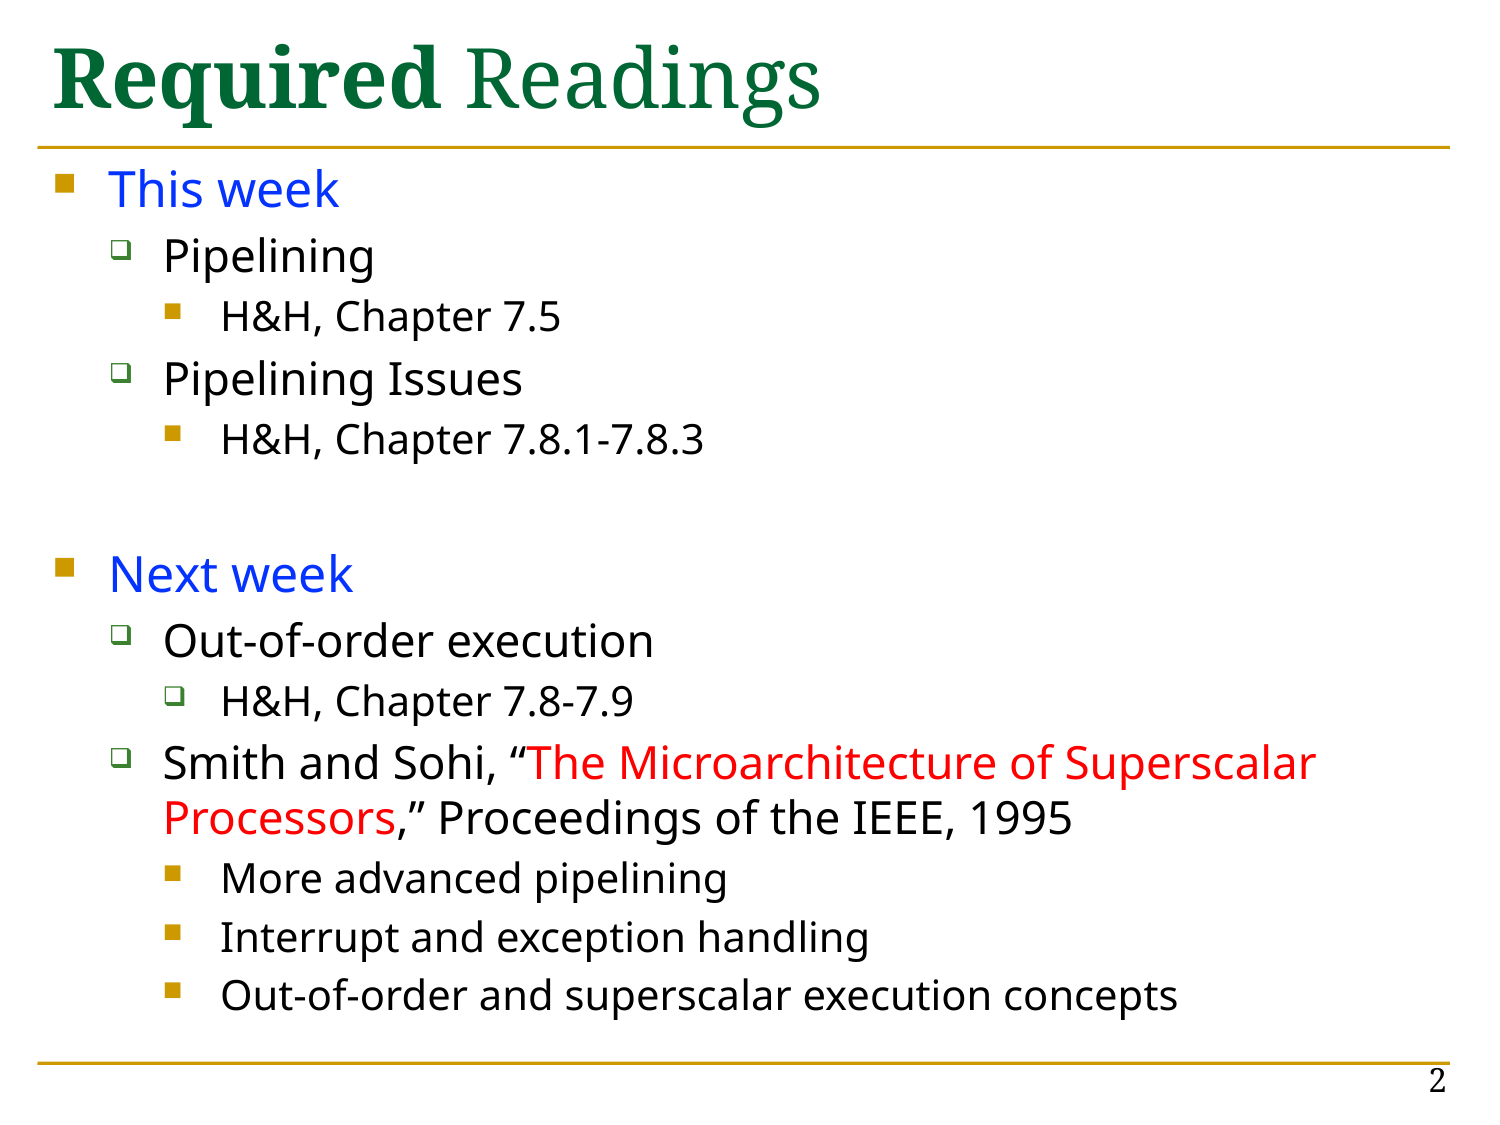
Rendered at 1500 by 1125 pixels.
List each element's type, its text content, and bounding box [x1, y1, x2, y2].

title Required Readings [37, 0, 1450, 149]
slide_number 2 [1111, 1036, 1462, 1112]
list This week Pipelining H&H, Chapter 7.5 Pipelining Issues H&H, Chapter 7.8.1-7.8.3 Next week Out-of-order execution H&H, Chapter 7.8-7.9 Smith and Sohi, “The Microarchitecture of Superscalar Processors,” Proceedings of the IEEE, 1995 More advanced pipelining Interrupt and exception handling Out-of-order and superscalar execution concepts [37, 149, 1450, 1063]
